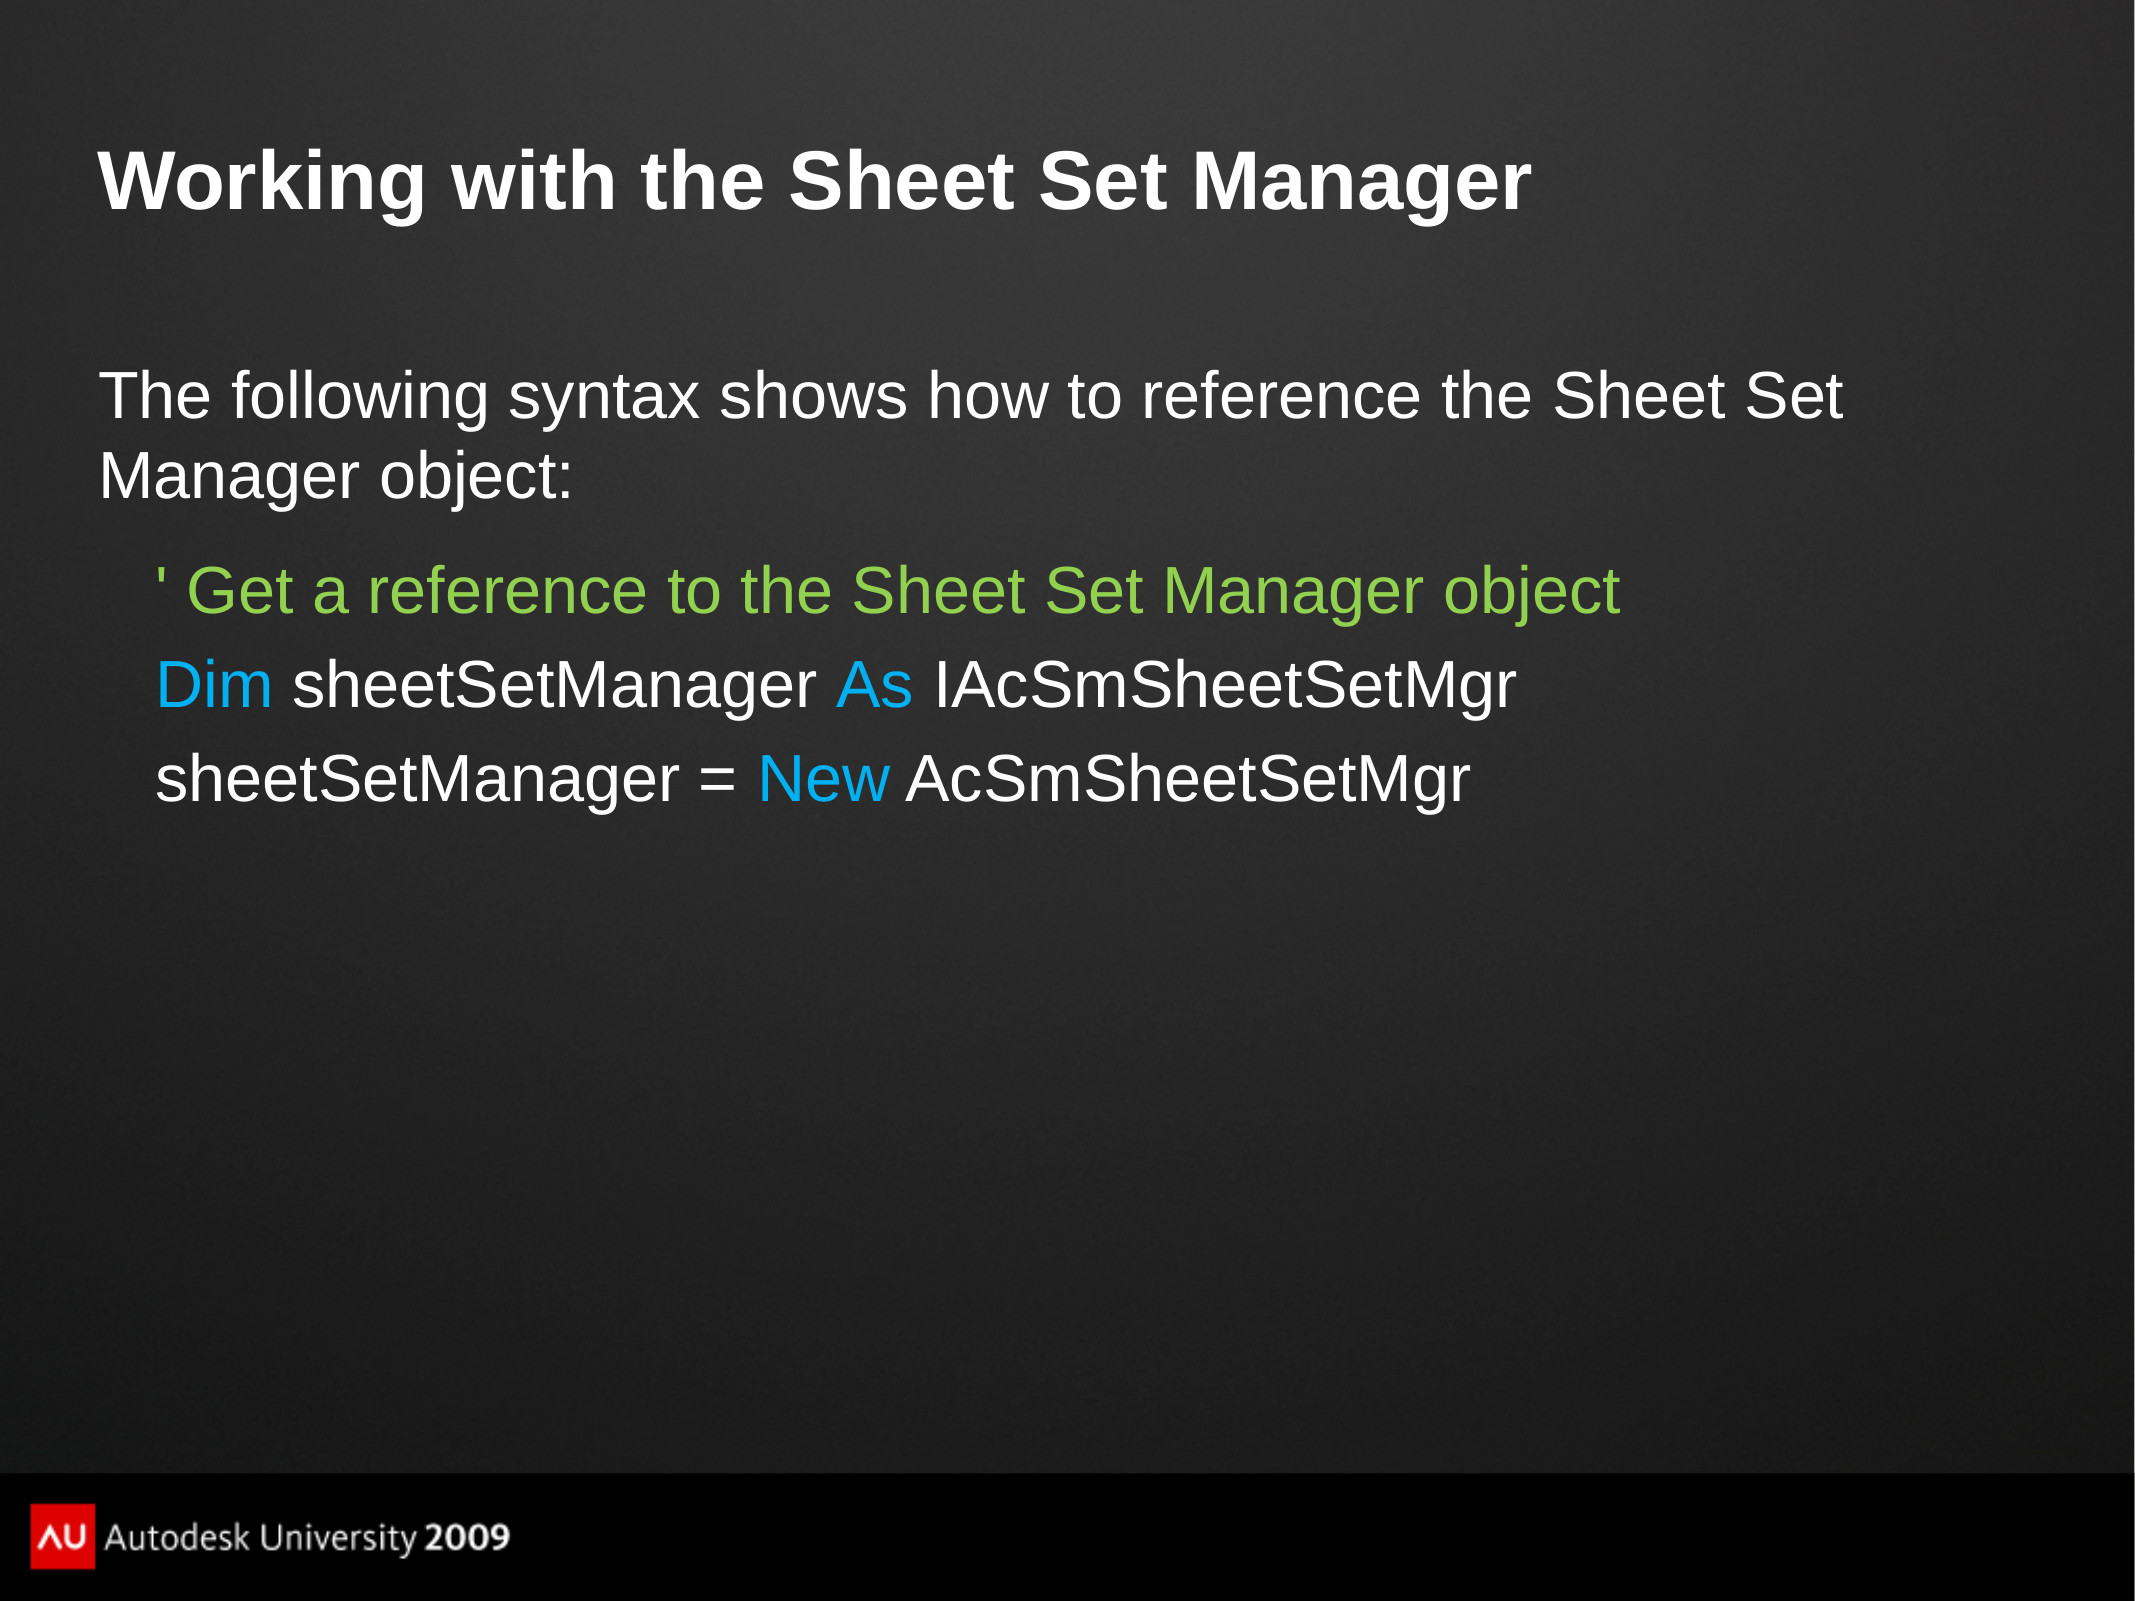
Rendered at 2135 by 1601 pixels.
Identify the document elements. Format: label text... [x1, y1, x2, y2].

picture [0, 0, 2135, 1601]
title Working with the Sheet Set Manager [96, 59, 2028, 293]
list The following syntax shows how to reference the Sheet Set Manager object: ' Get a reference to the Sheet Set Manager object Dim sheetSetManager As IAcSmSheetSetMgr sheetSetManager = New AcSmSheetSetMgr [97, 351, 2081, 1452]
